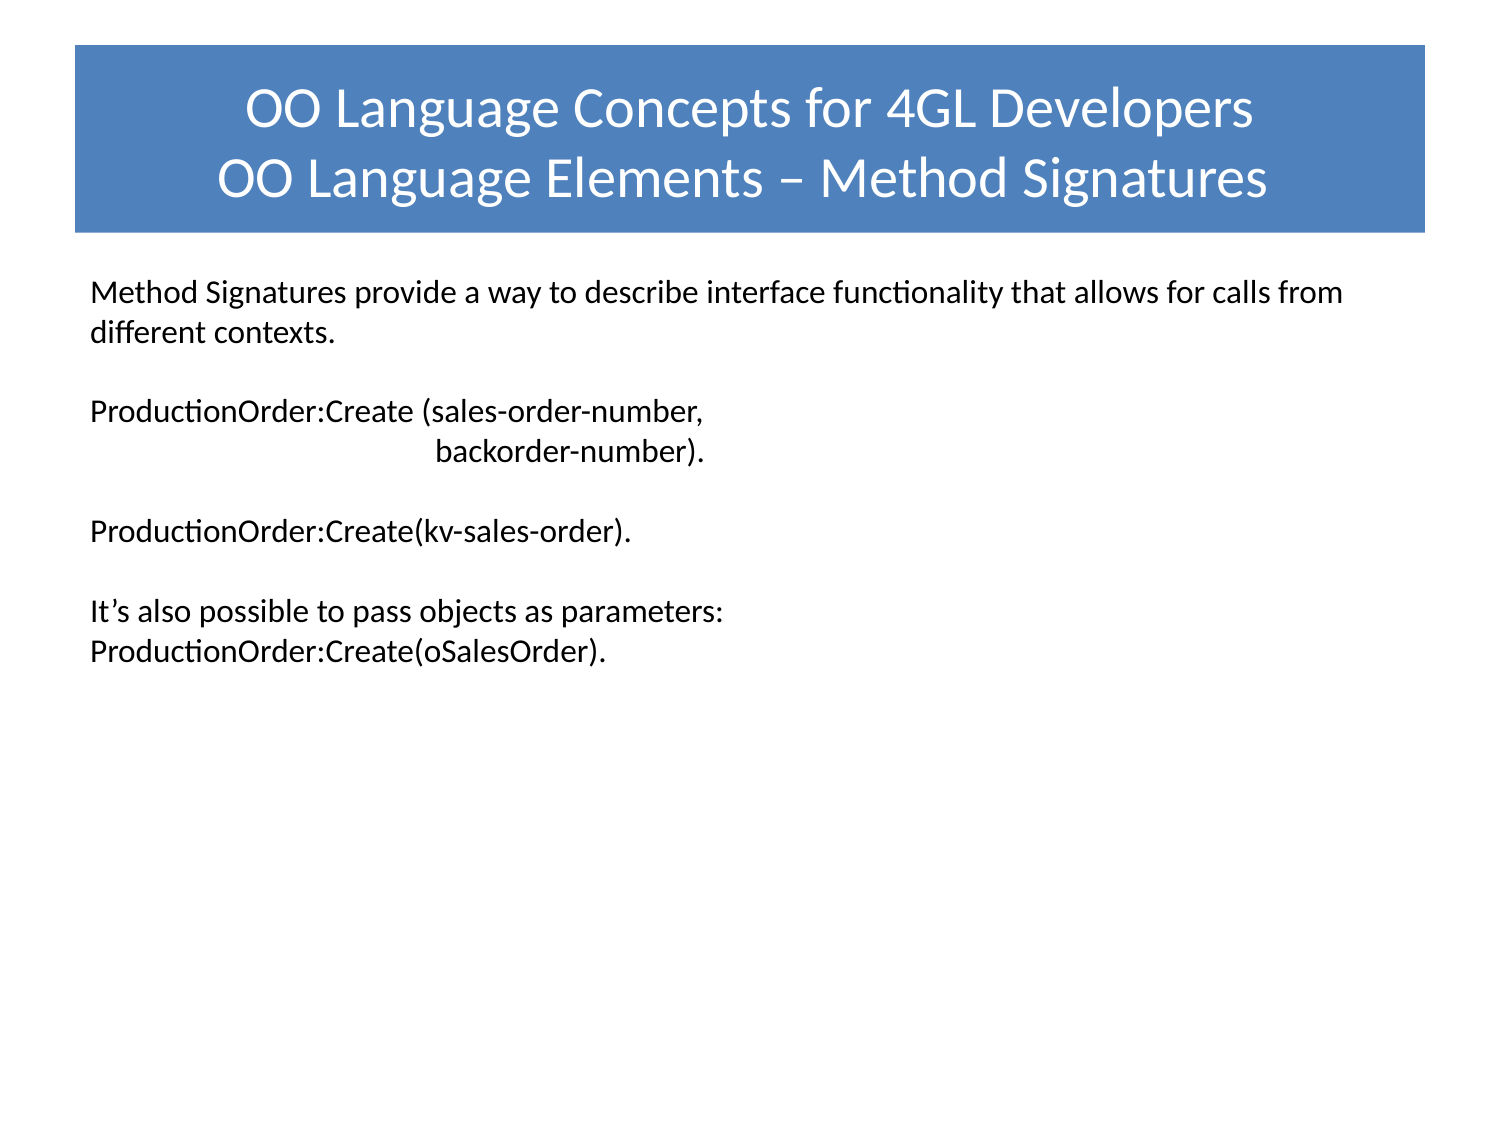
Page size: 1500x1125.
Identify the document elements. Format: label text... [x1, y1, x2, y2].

list Method Signatures provide a way to describe interface functionality that allows for calls from different contexts. ProductionOrder:Create (sales-order-number, backorder-number). ProductionOrder:Create(kv-sales-order). It’s also possible to pass objects as parameters: ProductionOrder:Create(oSalesOrder). [75, 262, 1425, 1005]
title OO Language Concepts for 4GL Developers OO Language Elements – Method Signatures [75, 45, 1425, 233]
